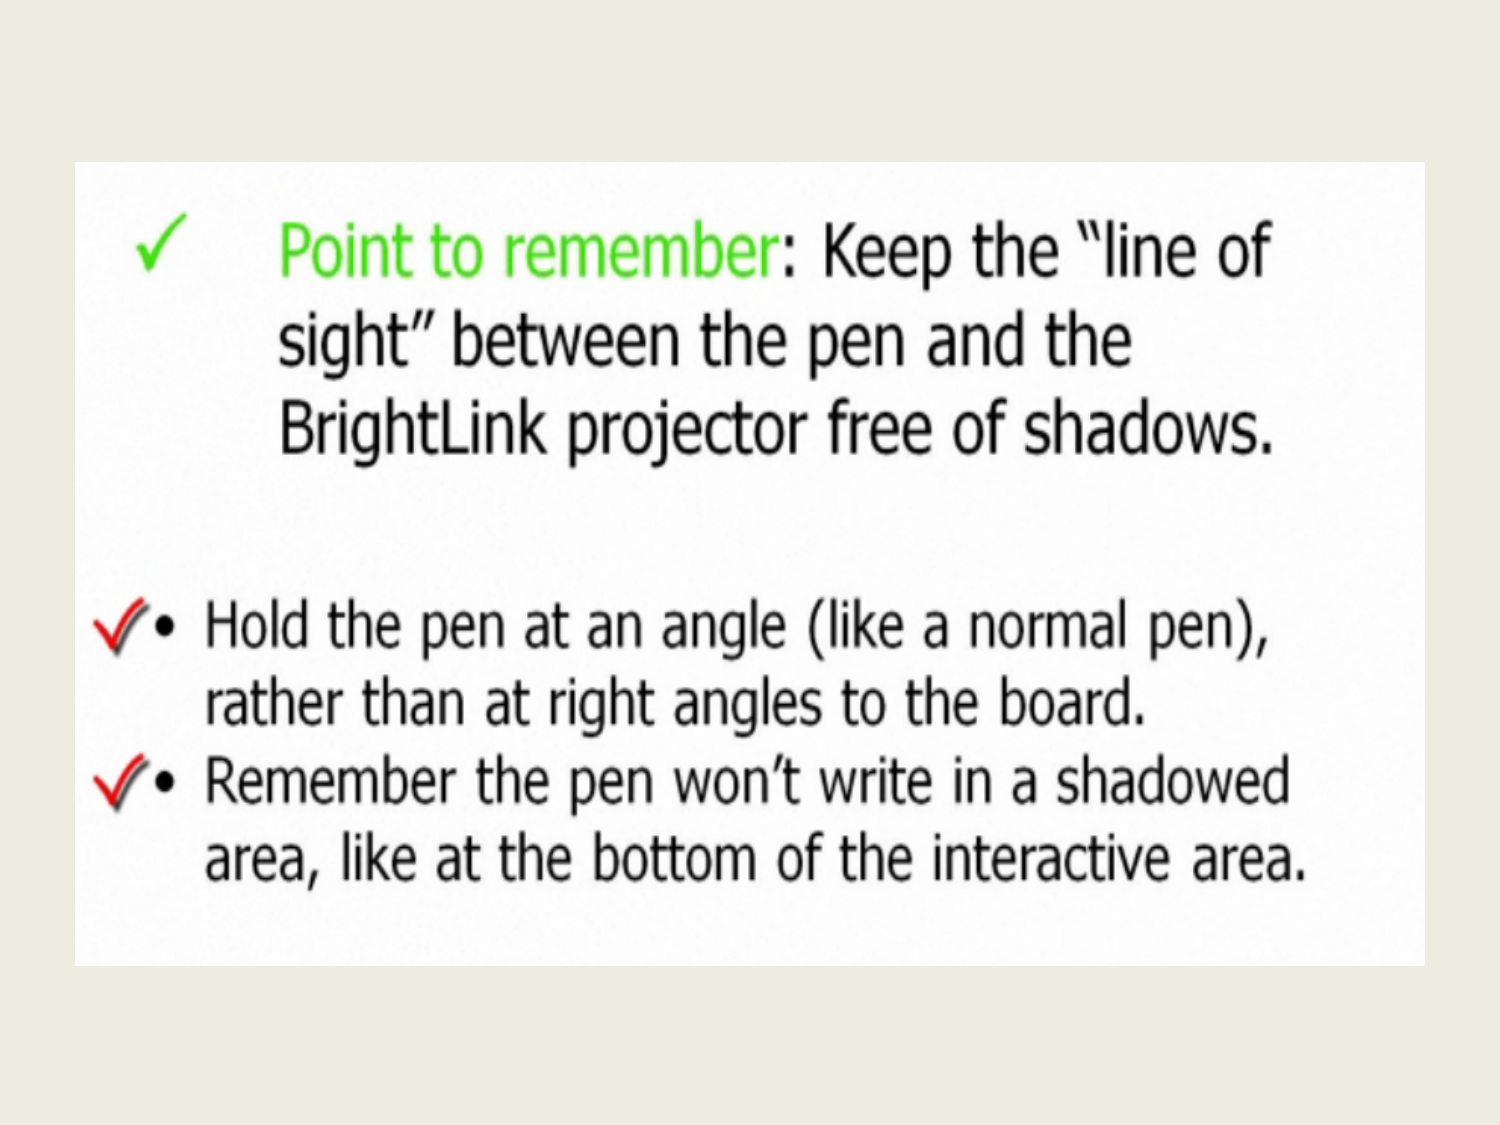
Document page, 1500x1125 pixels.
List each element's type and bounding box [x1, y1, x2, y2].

list [74, 162, 1426, 967]
